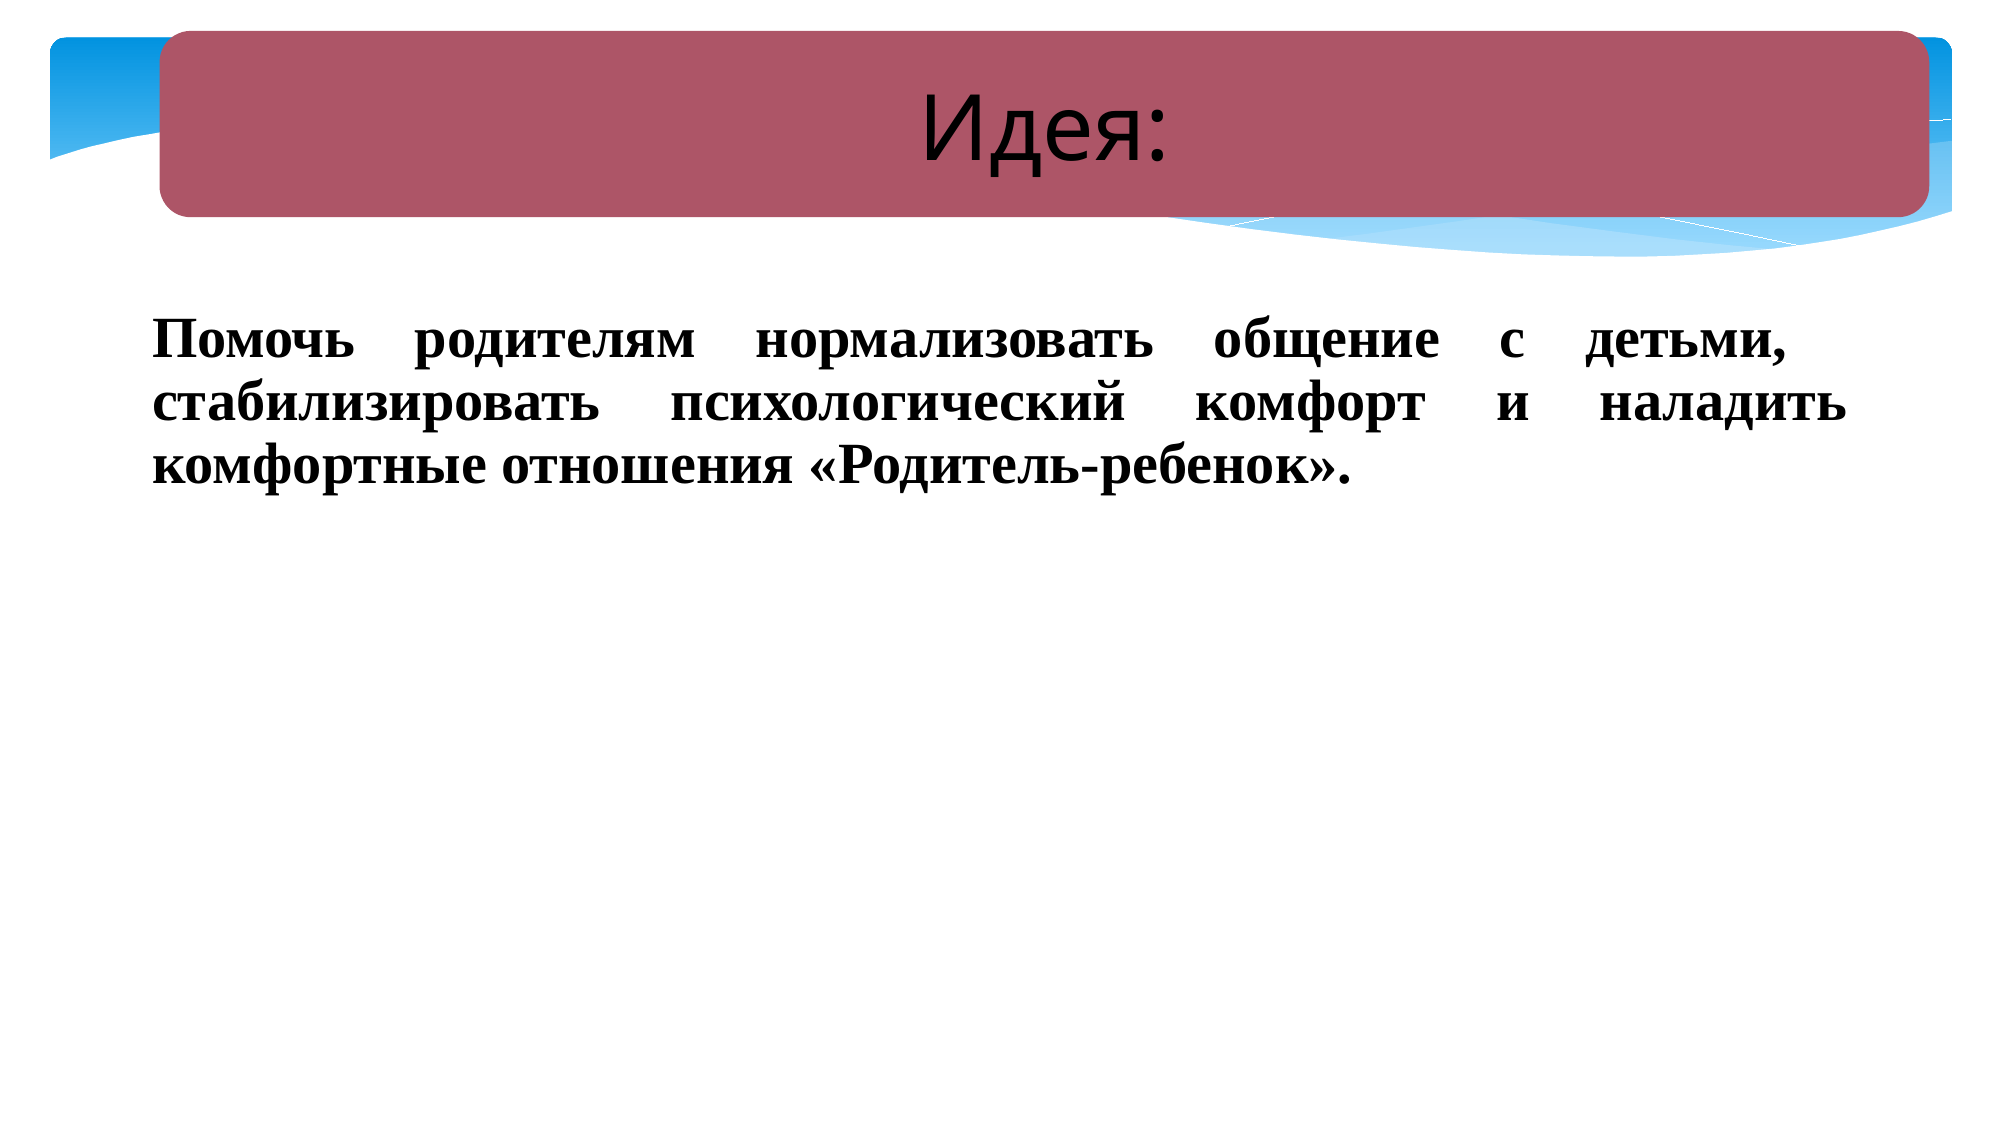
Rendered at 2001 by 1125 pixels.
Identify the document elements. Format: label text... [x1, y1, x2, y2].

text_box Помочь родителям нормализовать общение с детьми, стабилизировать психологический комфорт и наладить комфортные отношения «Родитель-ребенок». [137, 299, 1863, 1014]
text_box [137, 59, 1863, 278]
text_box Идея: [158, 29, 1931, 219]
